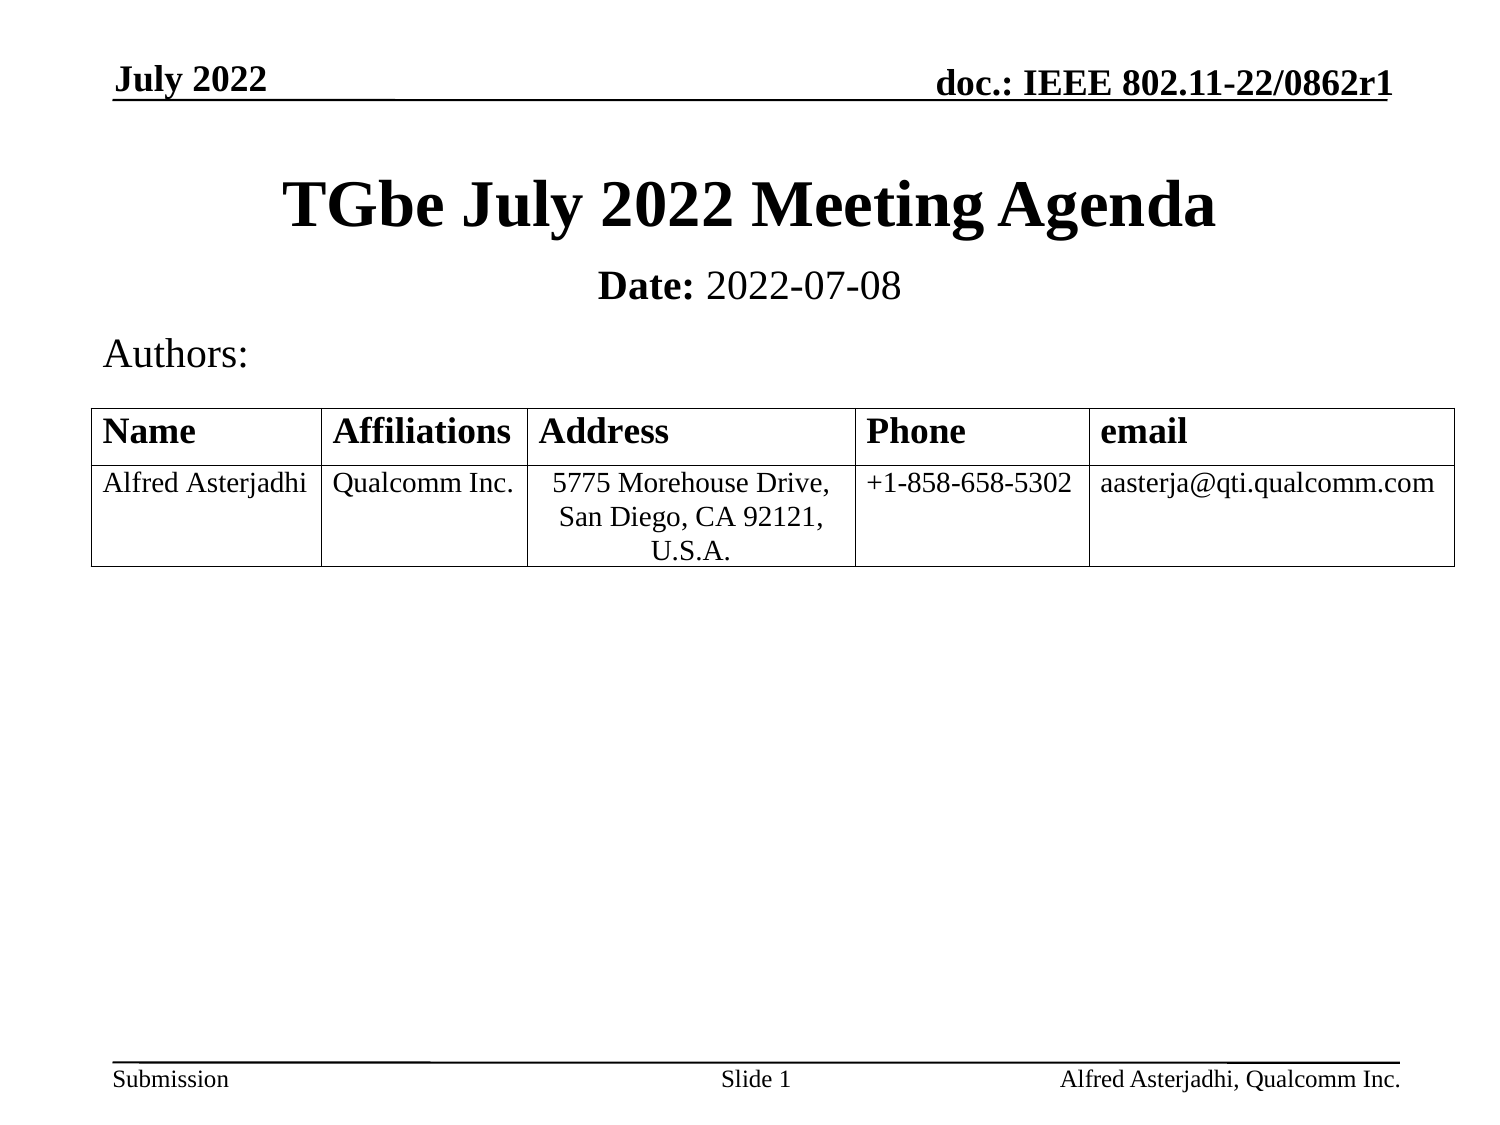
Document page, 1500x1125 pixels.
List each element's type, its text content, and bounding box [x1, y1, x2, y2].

slide_number Slide 1 [712, 1061, 800, 1123]
title TGbe July 2022 Meeting Agenda [112, 112, 1388, 249]
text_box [75, 407, 1477, 819]
footer Alfred Asterjadhi, Qualcomm Inc. [902, 1061, 1402, 1093]
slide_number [114, 54, 493, 100]
list Date: 2022-07-08 [112, 249, 1388, 316]
text_box Authors: [87, 318, 325, 381]
